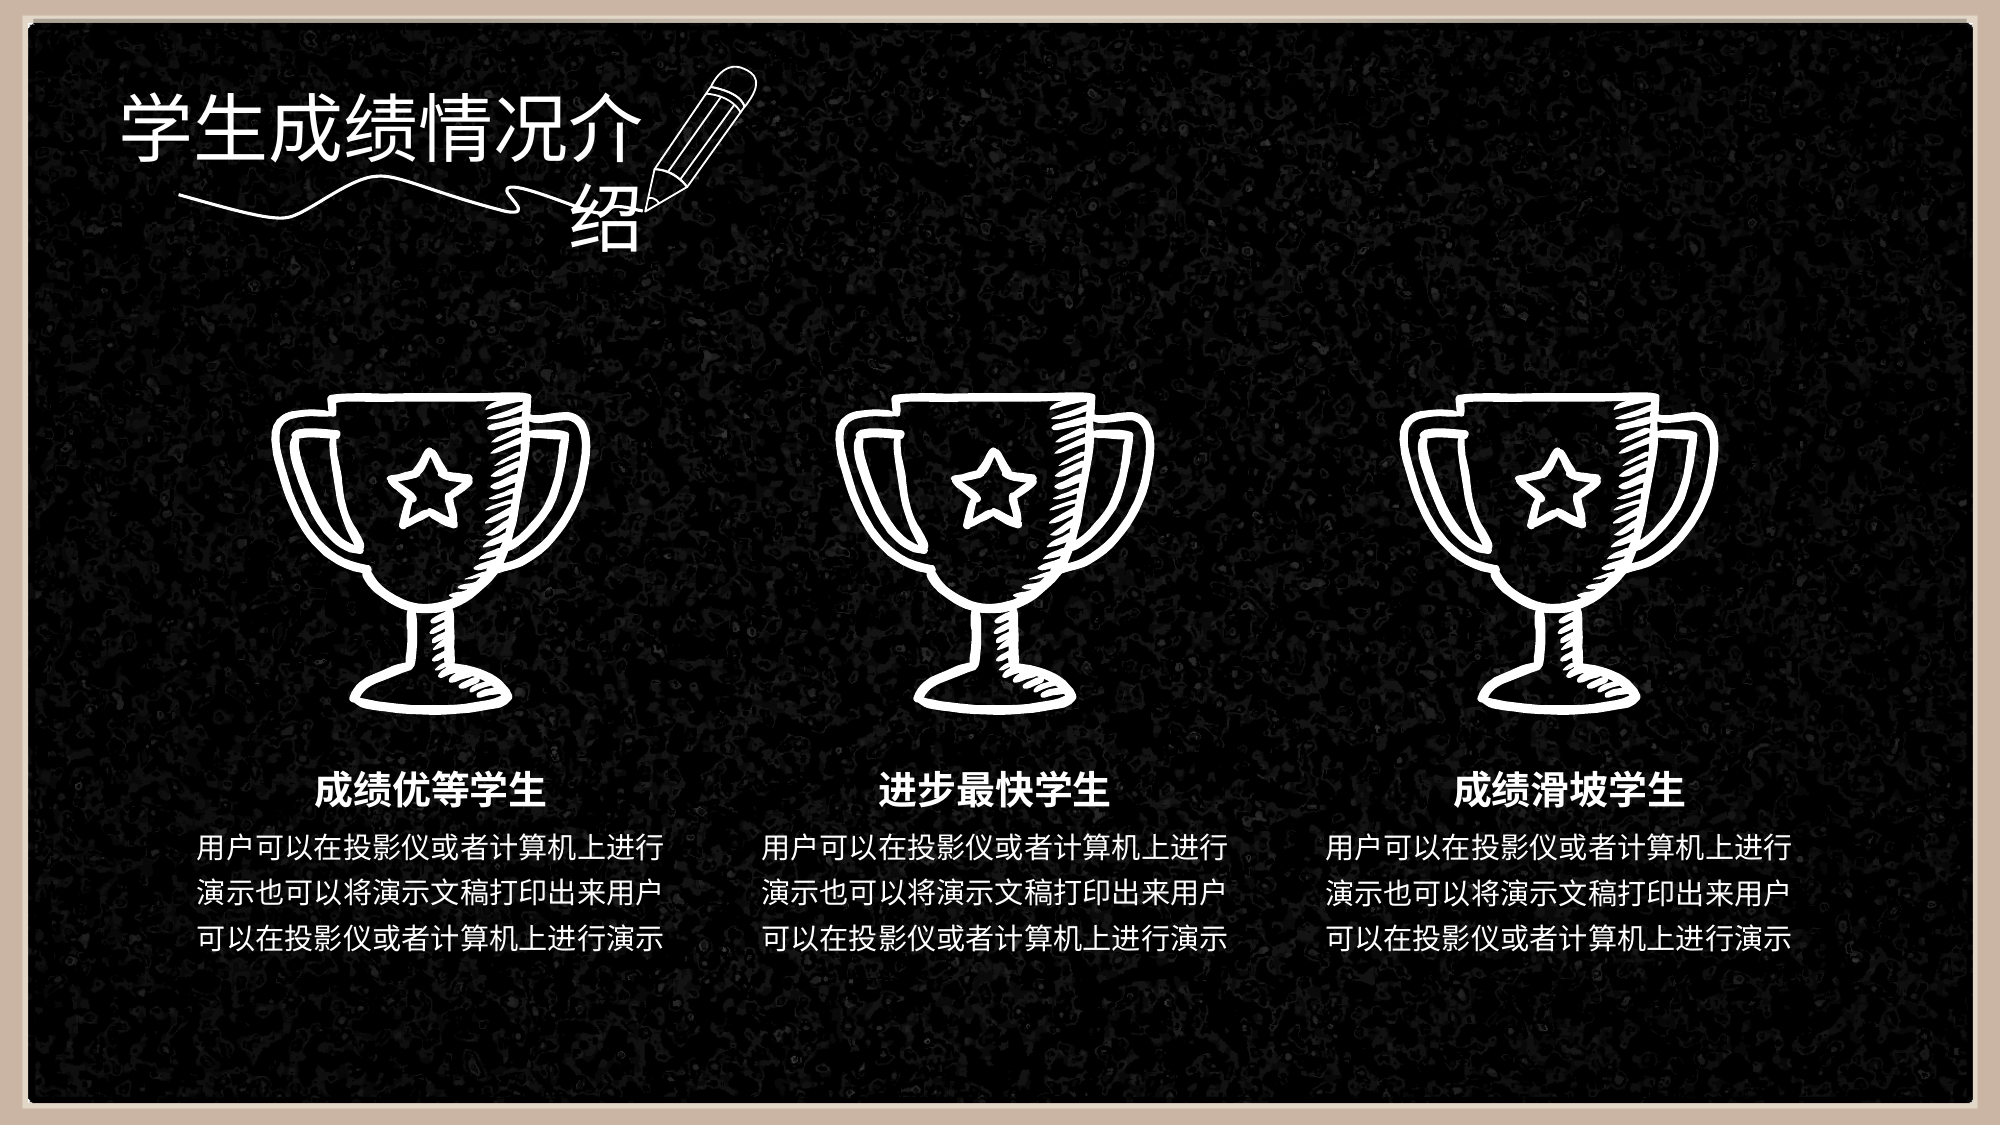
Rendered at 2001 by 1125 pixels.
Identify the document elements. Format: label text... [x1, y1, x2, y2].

text_box [271, 392, 591, 715]
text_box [83, 63, 774, 235]
text_box 成绩滑坡学生 [1452, 752, 1686, 813]
text_box 用户可以在投影仪或者计算机上进行演示也可以将演示文稿打印出来用户可以在投影仪或者计算机上进行演示 [1303, 811, 1815, 963]
text_box 进步最快学生 [878, 752, 1112, 813]
text_box 用户可以在投影仪或者计算机上进行演示也可以将演示文稿打印出来用户可以在投影仪或者计算机上进行演示 [175, 811, 687, 963]
text_box [835, 392, 1155, 715]
text_box 用户可以在投影仪或者计算机上进行演示也可以将演示文稿打印出来用户可以在投影仪或者计算机上进行演示 [739, 811, 1251, 963]
text_box 成绩优等学生 [314, 752, 548, 813]
picture [0, 0, 2000, 1125]
text_box [1399, 392, 1719, 715]
